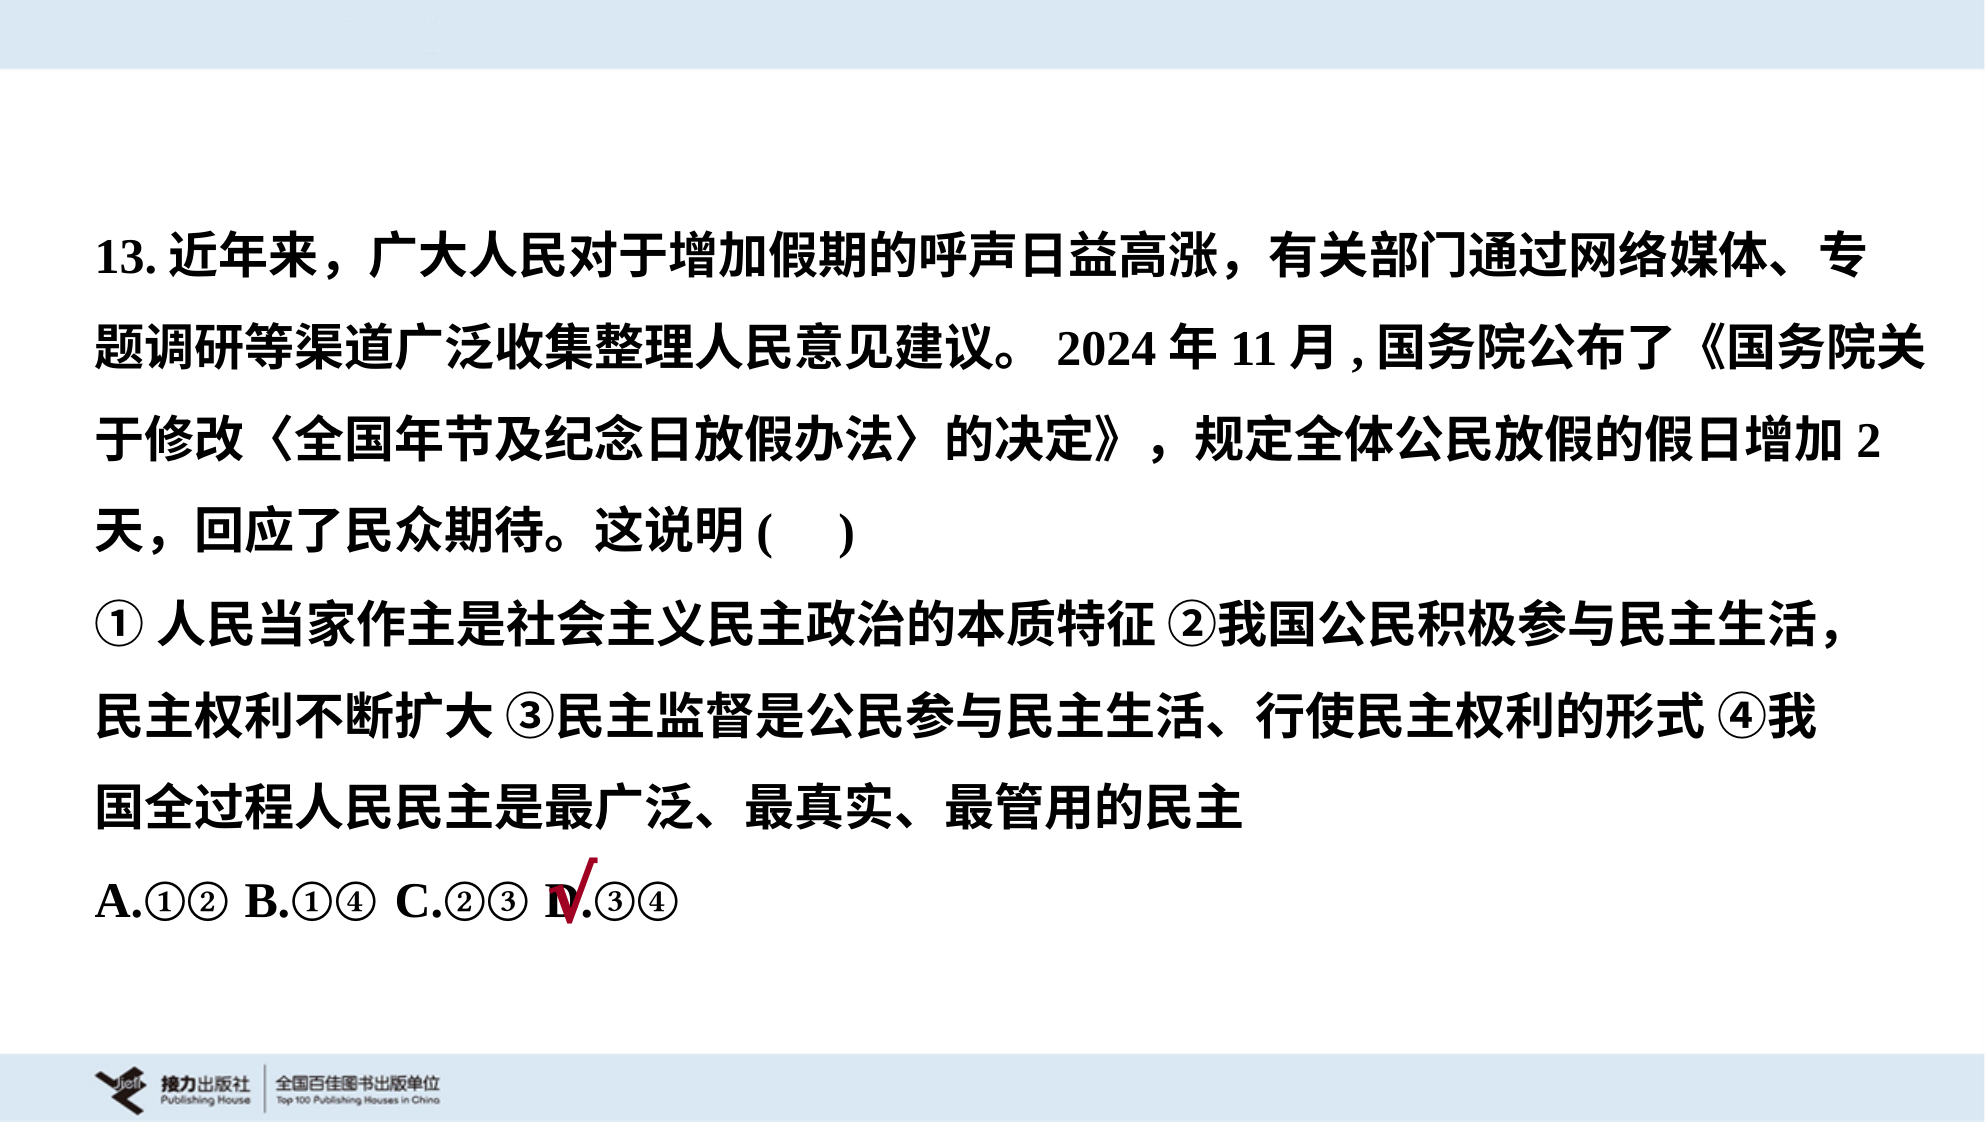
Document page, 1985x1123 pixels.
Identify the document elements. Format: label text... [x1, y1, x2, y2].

text_box ①人民当家作主是社会主义民主政治的本质特征 ②我国公民积极参与民主生活， 民主权利不断扩大 ③民主监督是公民参与民主生活、行使民主权利的形式 ④我 国全过程人民民主是最广泛、最真实、最管用的民主 [94, 560, 1892, 836]
picture [0, 0, 1985, 1122]
text_box 13.近年来，广大人民对于增加假期的呼声日益高涨，有关部门通过网络媒体、专 题调研等渠道广泛收集整理人民意见建议。2024年11月,国务院公布了《国务院关 于修改〈全国年节及纪念日放假办法〉的决定》，规定全体公民放假的假日增加2 天，回应了民众期待。这说明( ) [94, 192, 1892, 559]
text_box A.①② B.①④ C.②③ D.③④ [94, 839, 1892, 928]
text_box √ [546, 845, 598, 938]
